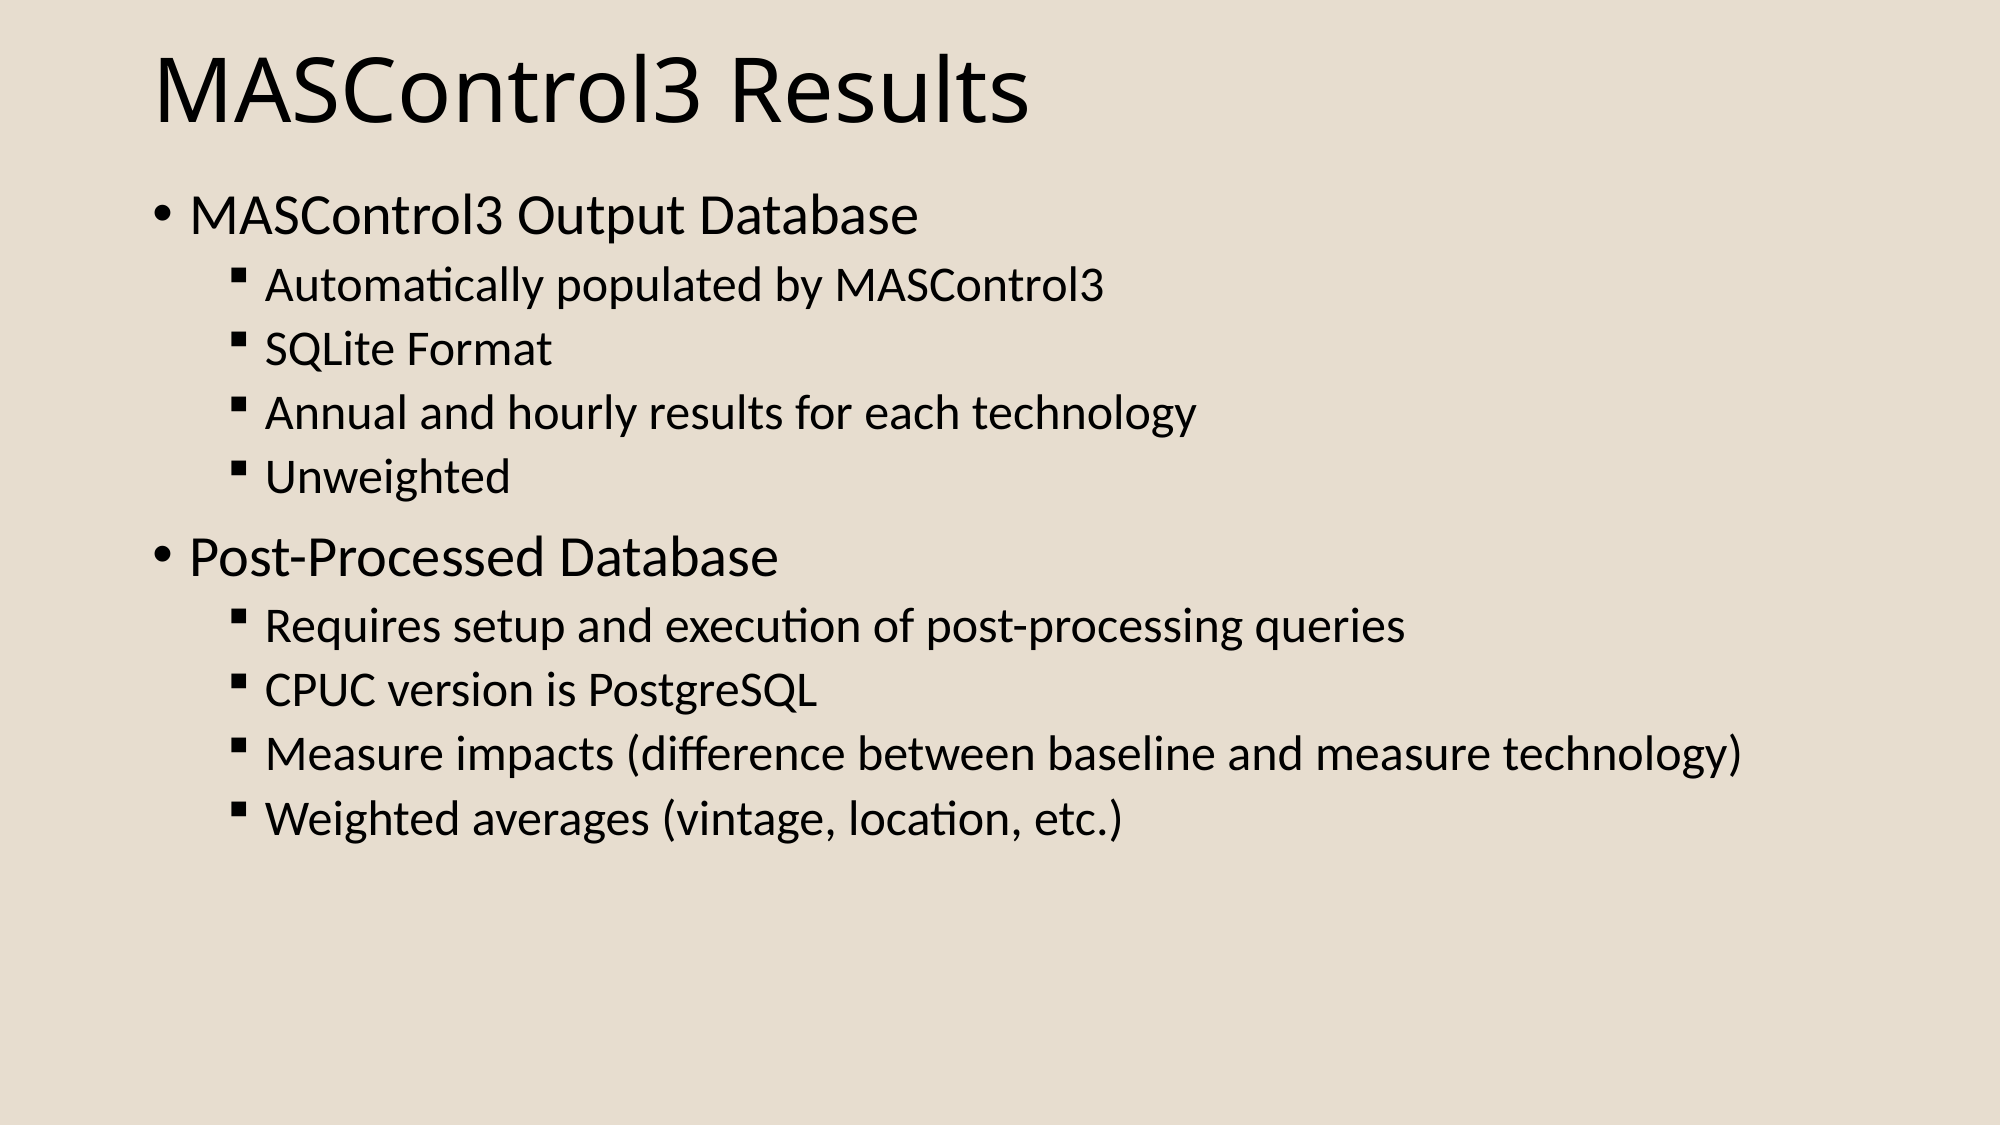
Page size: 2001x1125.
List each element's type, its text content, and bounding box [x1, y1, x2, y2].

title MASControl3 Results [137, 37, 1863, 150]
list MASControl3 Output Database Automatically populated by MASControl3 SQLite Format Annual and hourly results for each technology Unweighted Post-Processed Database Requires setup and execution of post-processing queries CPUC version is PostgreSQL Measure impacts (difference between baseline and measure technology) Weighted averages (vintage, location, etc.) [137, 177, 1863, 1085]
